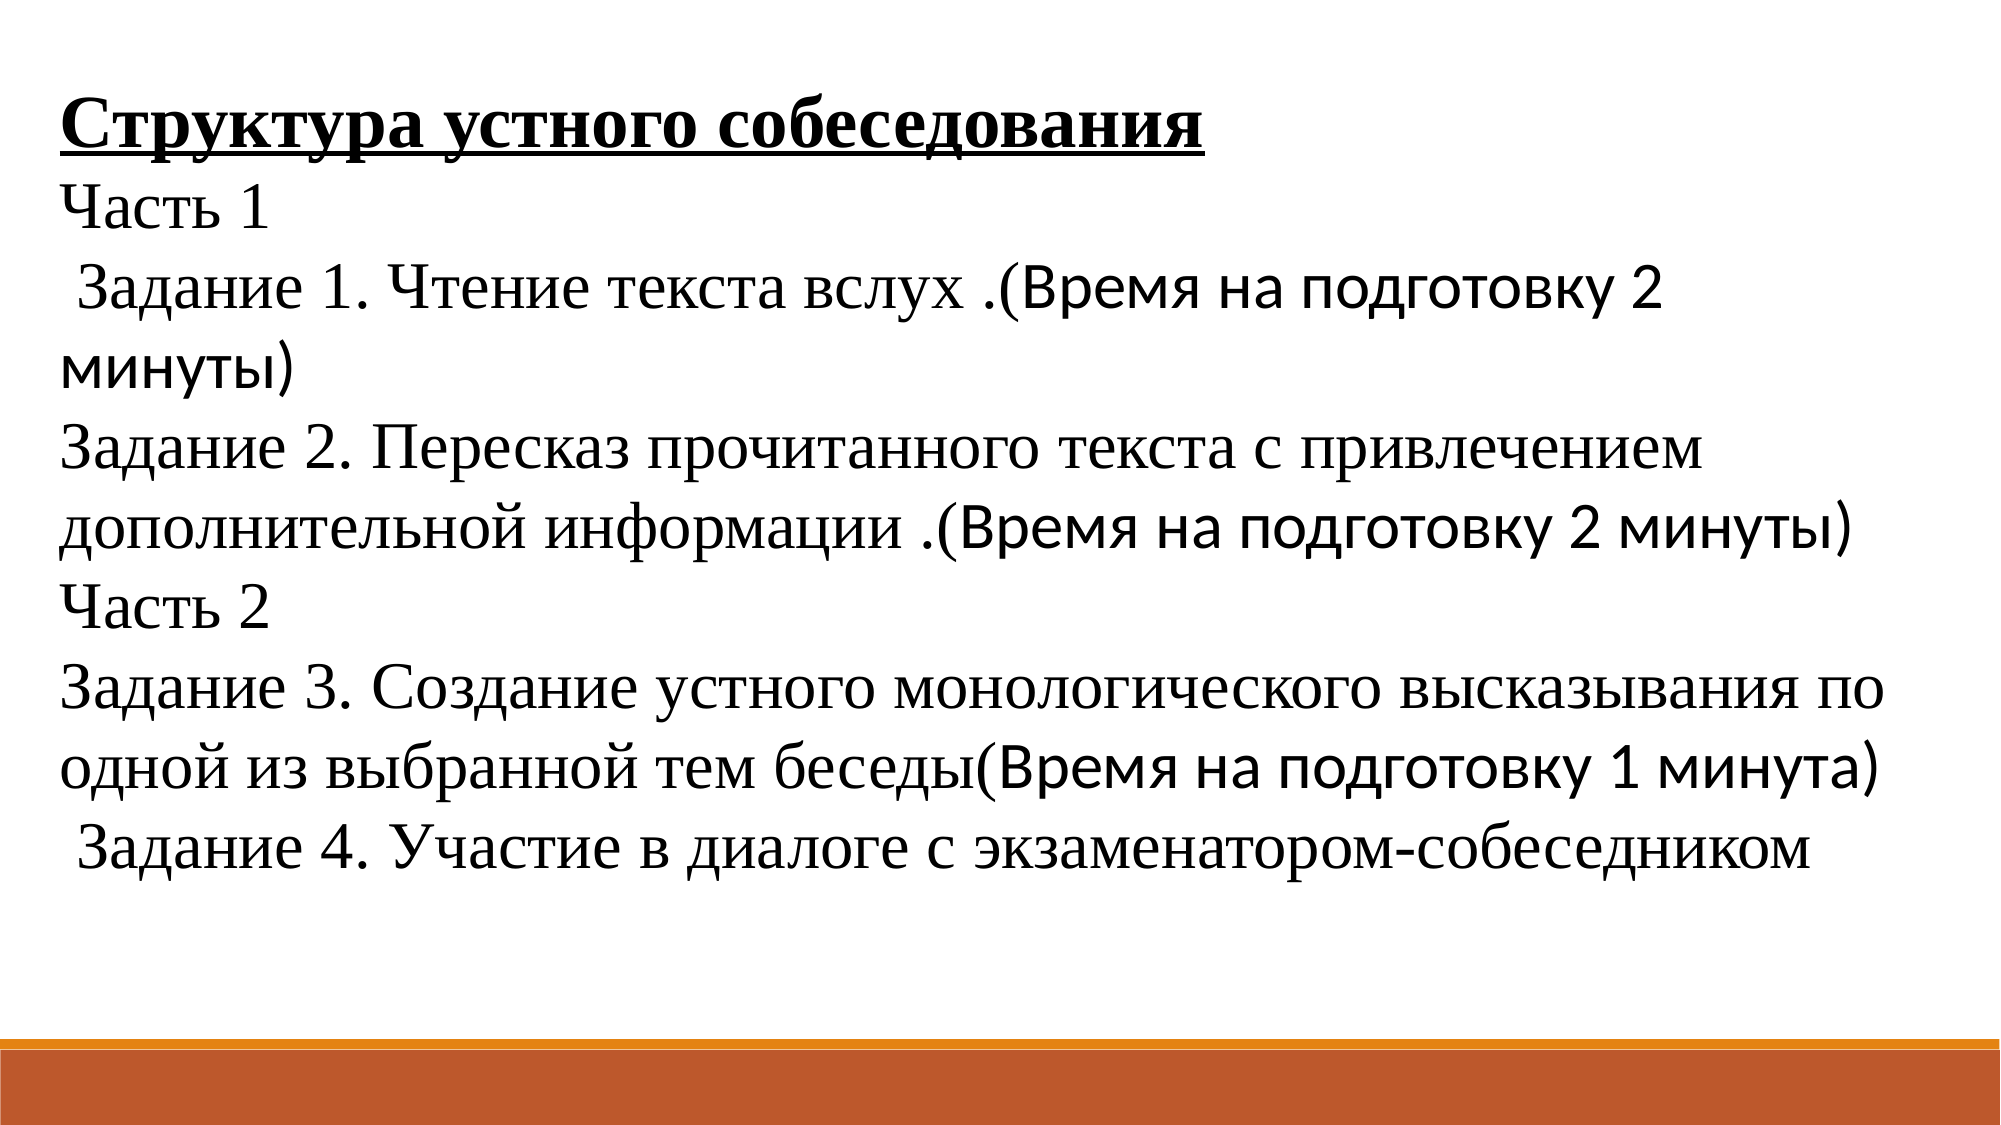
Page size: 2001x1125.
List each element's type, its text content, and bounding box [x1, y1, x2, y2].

text_box Структура устного собеседования Часть 1 Задание 1. Чтение текста вслух .(Время на подготовку 2 минуты) Задание 2. Пересказ прочитанного текста с привлечением дополнительной информации .(Время на подготовку 2 минуты) Часть 2 Задание 3. Создание устного монологического высказывания по одной из выбранной тем беседы(Время на подготовку 1 минута) Задание 4. Участие в диалоге с экзаменатором-собеседником [44, 64, 1926, 890]
